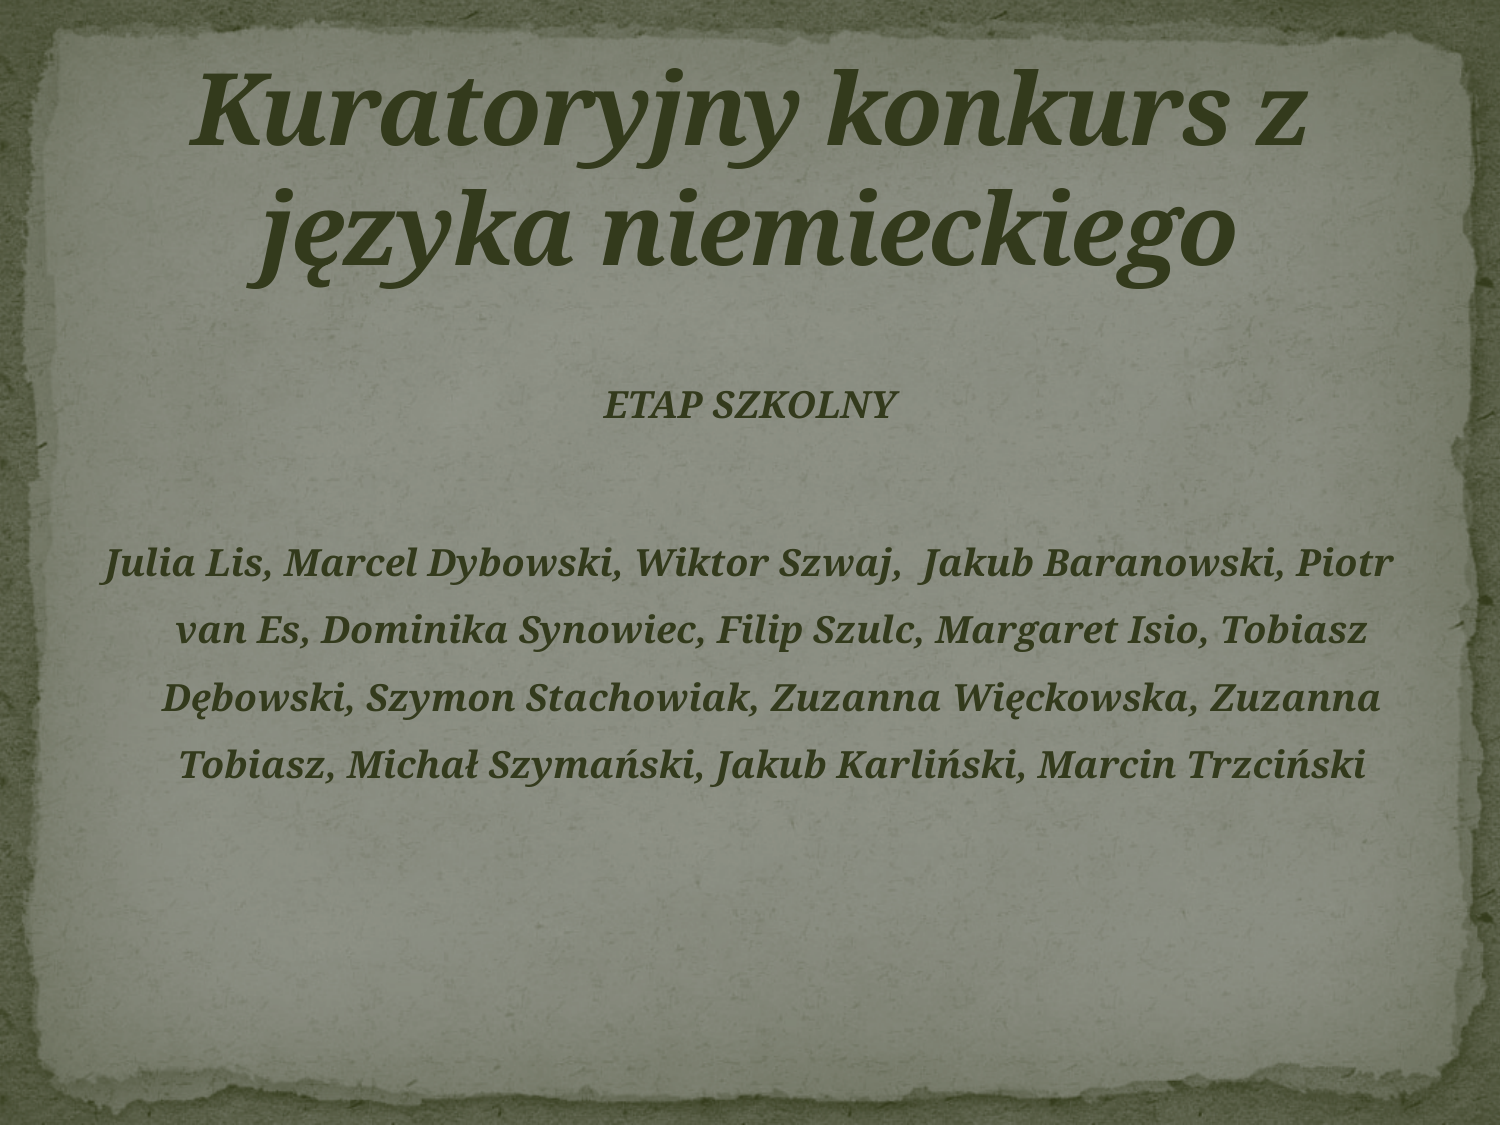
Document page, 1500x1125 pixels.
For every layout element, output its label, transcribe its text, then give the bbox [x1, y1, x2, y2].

title Kuratoryjny konkurs z języka niemieckiego [74, 24, 1425, 293]
list ETAP SZKOLNY Julia Lis, Marcel Dybowski, Wiktor Szwaj, Jakub Baranowski, Piotr van Es, Dominika Synowiec, Filip Szulc, Margaret Isio, Tobiasz Dębowski, Szymon Stachowiak, Zuzanna Więckowska, Zuzanna Tobiasz, Michał Szymański, Jakub Karliński, Marcin Trzciński [75, 316, 1425, 1000]
